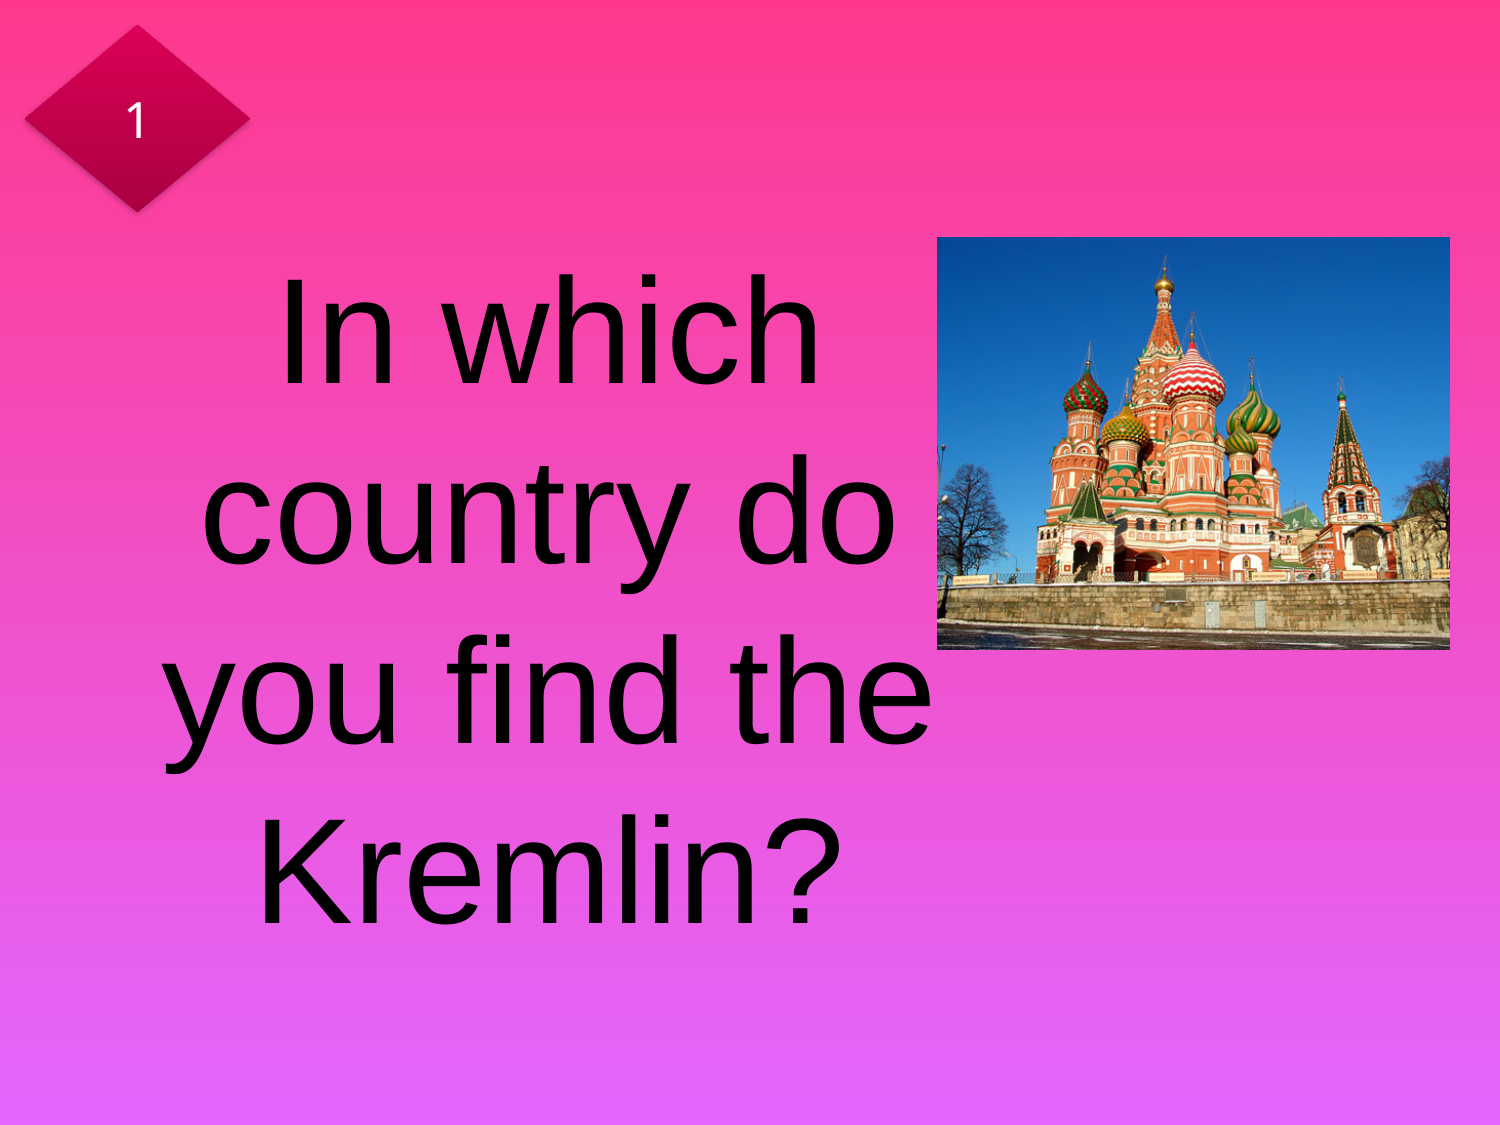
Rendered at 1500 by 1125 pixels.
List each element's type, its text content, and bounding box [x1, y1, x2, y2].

text_box 1 [24, 24, 250, 213]
title In which country do you find the Kremlin? [112, 137, 988, 1051]
picture [937, 237, 1450, 651]
